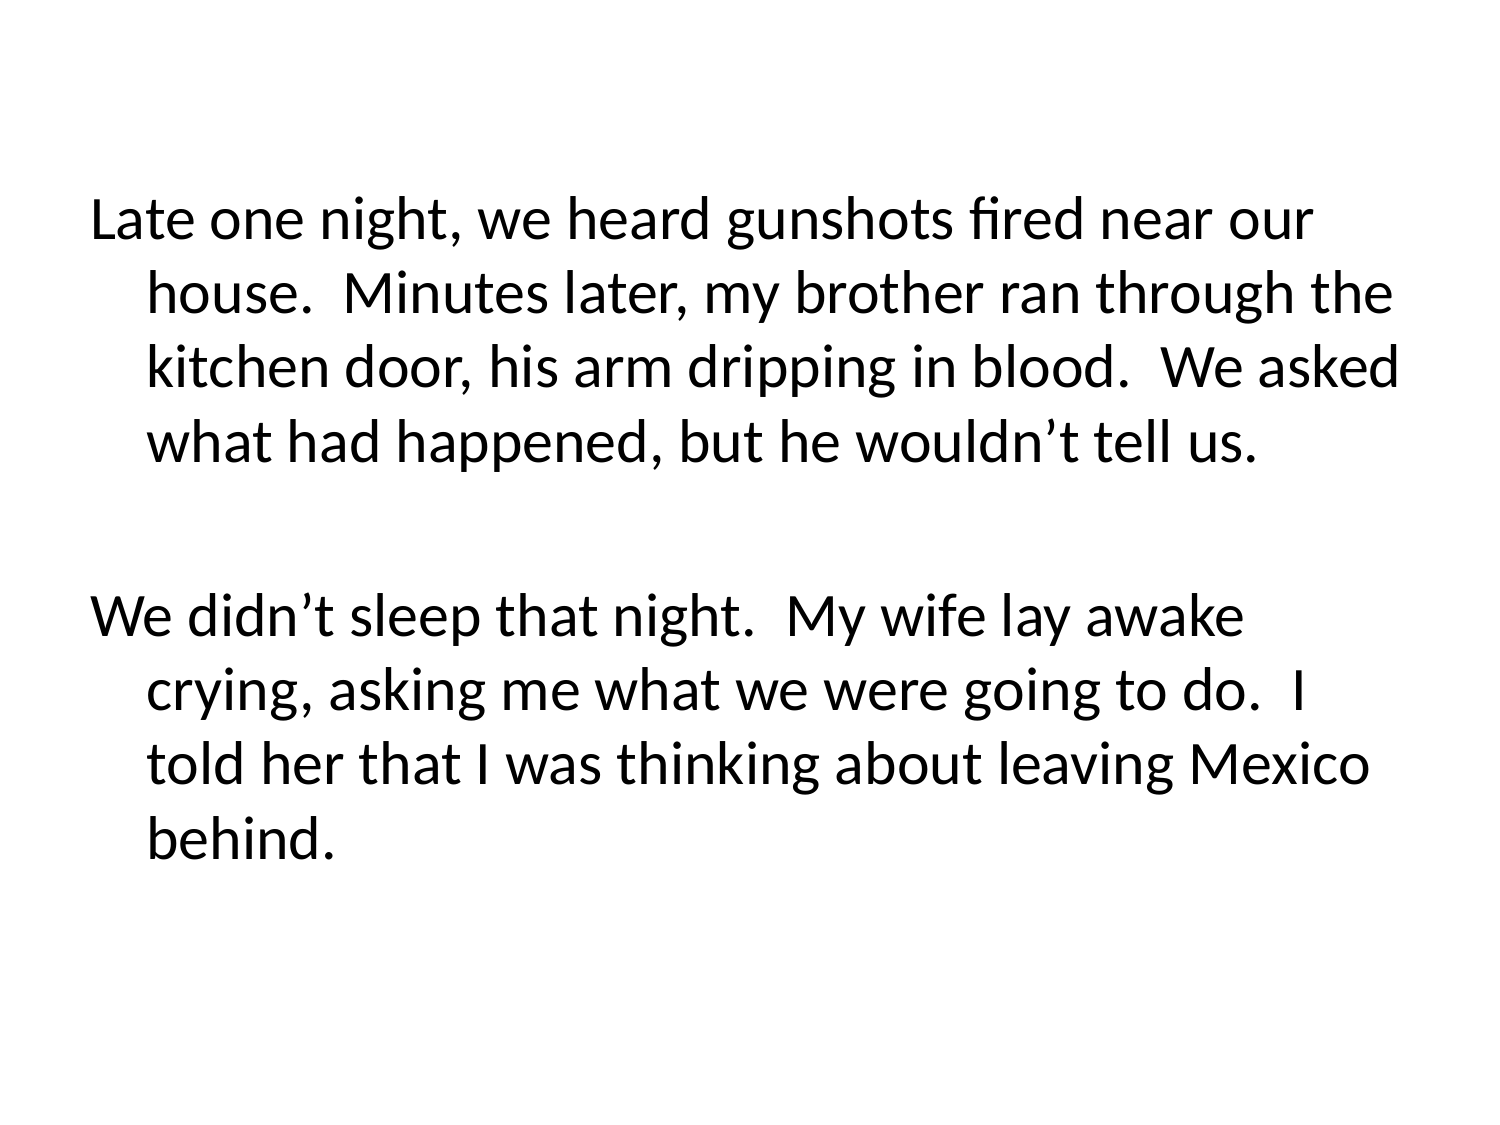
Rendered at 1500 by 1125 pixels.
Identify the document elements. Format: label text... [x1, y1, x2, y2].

list Late one night, we heard gunshots fired near our house. Minutes later, my brother ran through the kitchen door, his arm dripping in blood. We asked what had happened, but he wouldn’t tell us. We didn’t sleep that night. My wife lay awake crying, asking me what we were going to do. I told her that I was thinking about leaving Mexico behind. [75, 169, 1425, 913]
